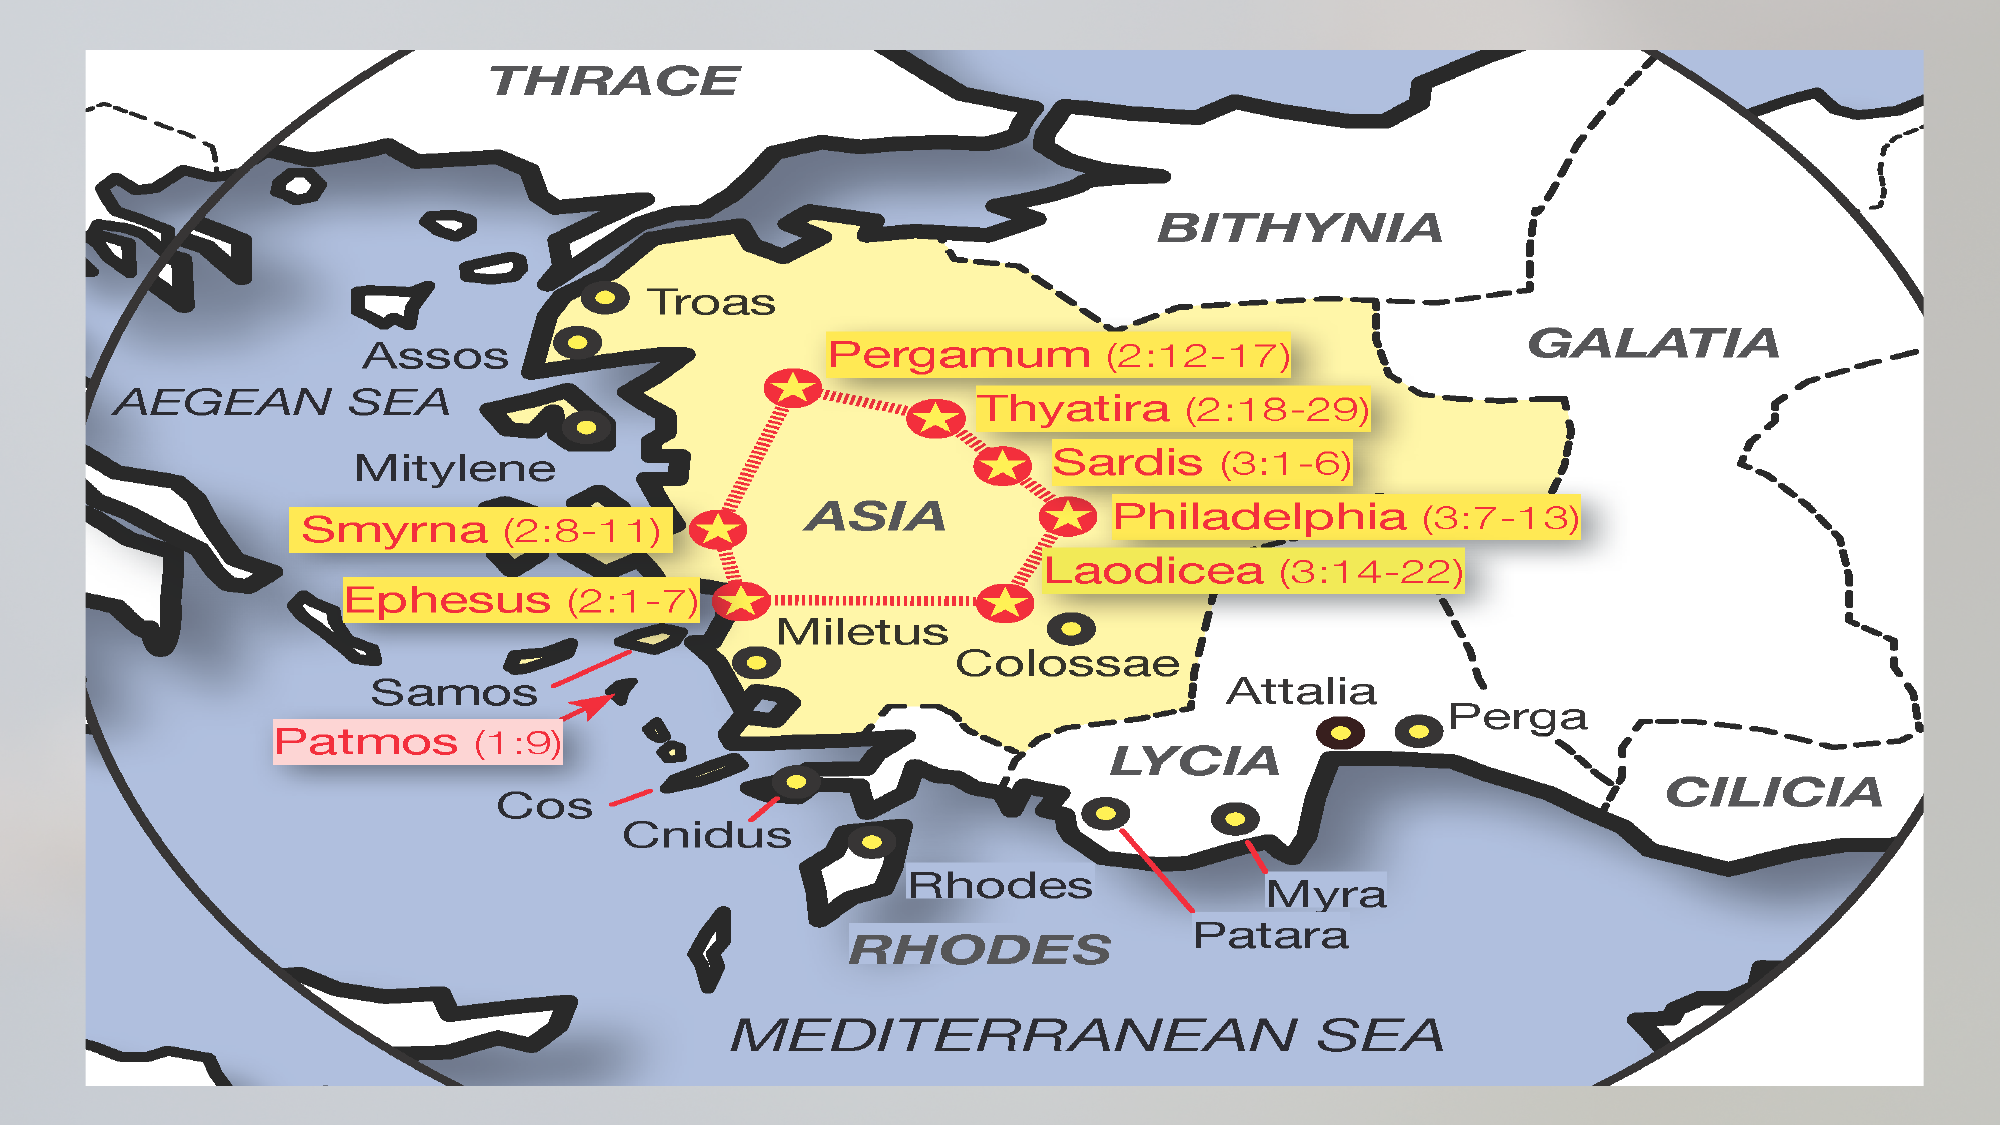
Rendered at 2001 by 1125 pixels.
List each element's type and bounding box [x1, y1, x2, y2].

list [85, 50, 1924, 1086]
